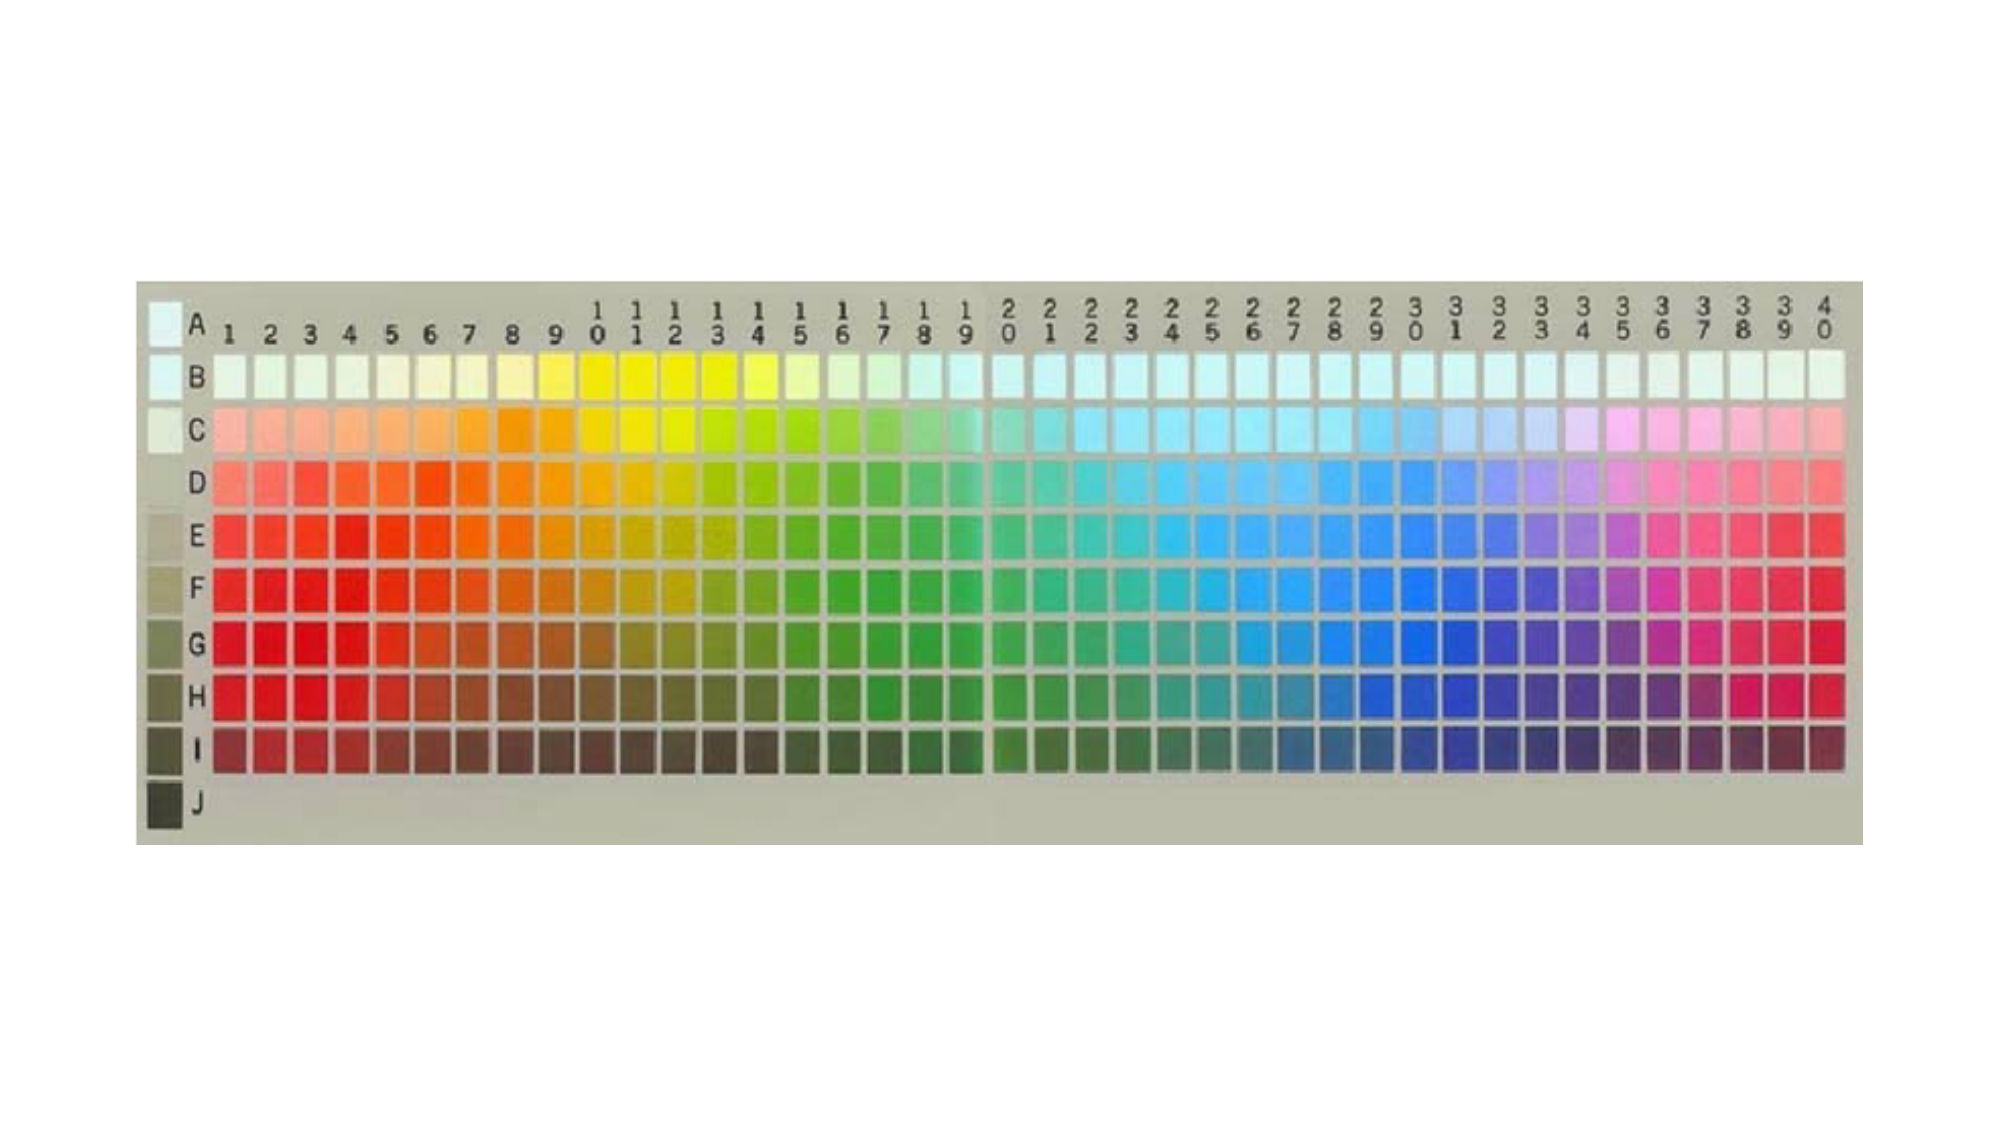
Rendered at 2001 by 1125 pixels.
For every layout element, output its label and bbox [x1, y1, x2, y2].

list [135, 280, 1863, 845]
